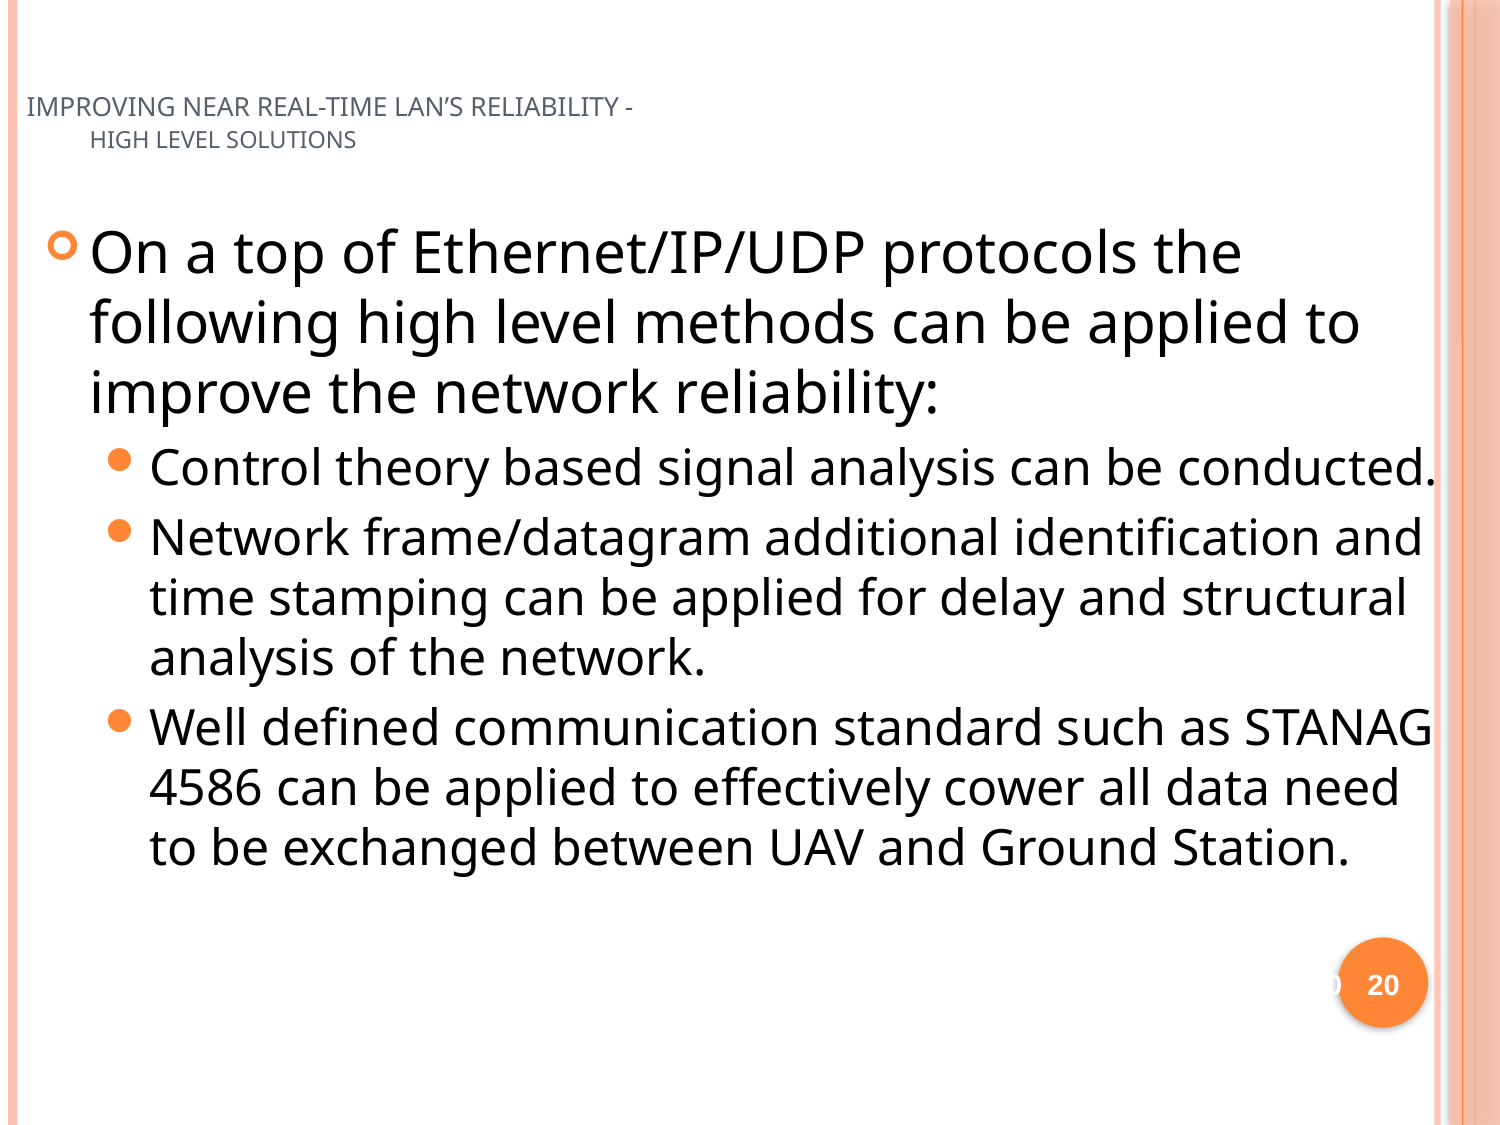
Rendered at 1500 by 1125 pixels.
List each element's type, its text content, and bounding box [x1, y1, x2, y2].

text_box 20 [1276, 940, 1376, 1026]
slide_number 20 [1376, 940, 1434, 1026]
list On a top of Ethernet/IP/UDP protocols the following high level methods can be applied to improve the network reliability: Control theory based signal analysis can be conducted. Network frame/datagram additional identification and time stamping can be applied for delay and structural analysis of the network. Well defined communication standard such as STANAG 4586 can be applied to effectively cower all data need to be exchanged between UAV and Ground Station. [29, 208, 1471, 716]
title Improving Near Real-Time LAN’s Reliability - High Level Solutions [11, 19, 1483, 161]
text_box 20 [1379, 716, 1440, 906]
